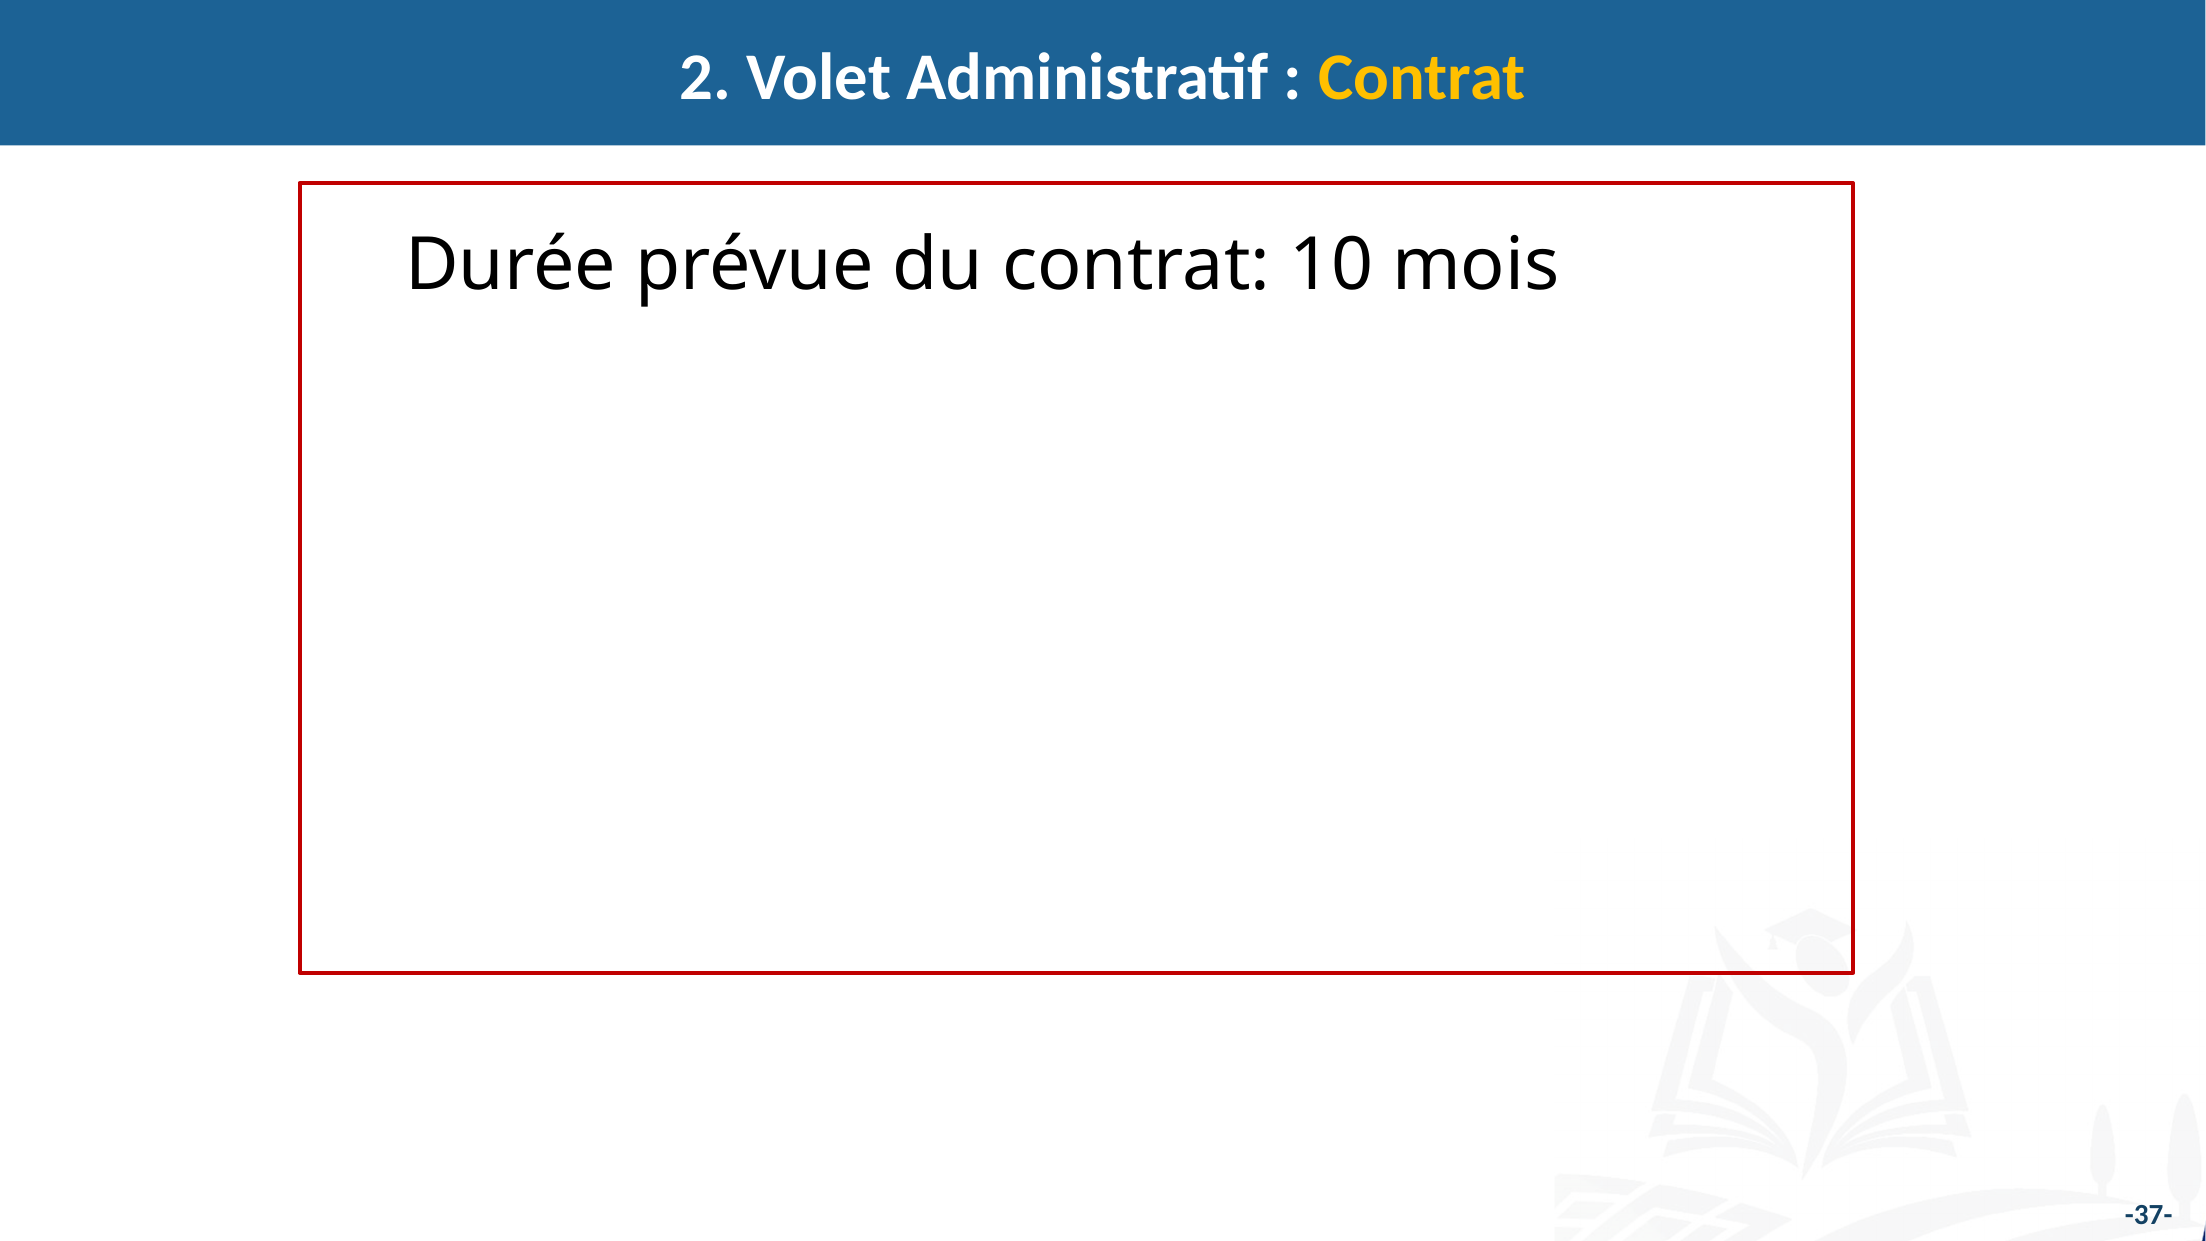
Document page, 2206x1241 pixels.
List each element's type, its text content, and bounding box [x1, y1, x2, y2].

picture [1554, 837, 2206, 1241]
text_box [298, 181, 1855, 975]
text_box 2. Volet Administratif : Contrat [0, 0, 2206, 147]
